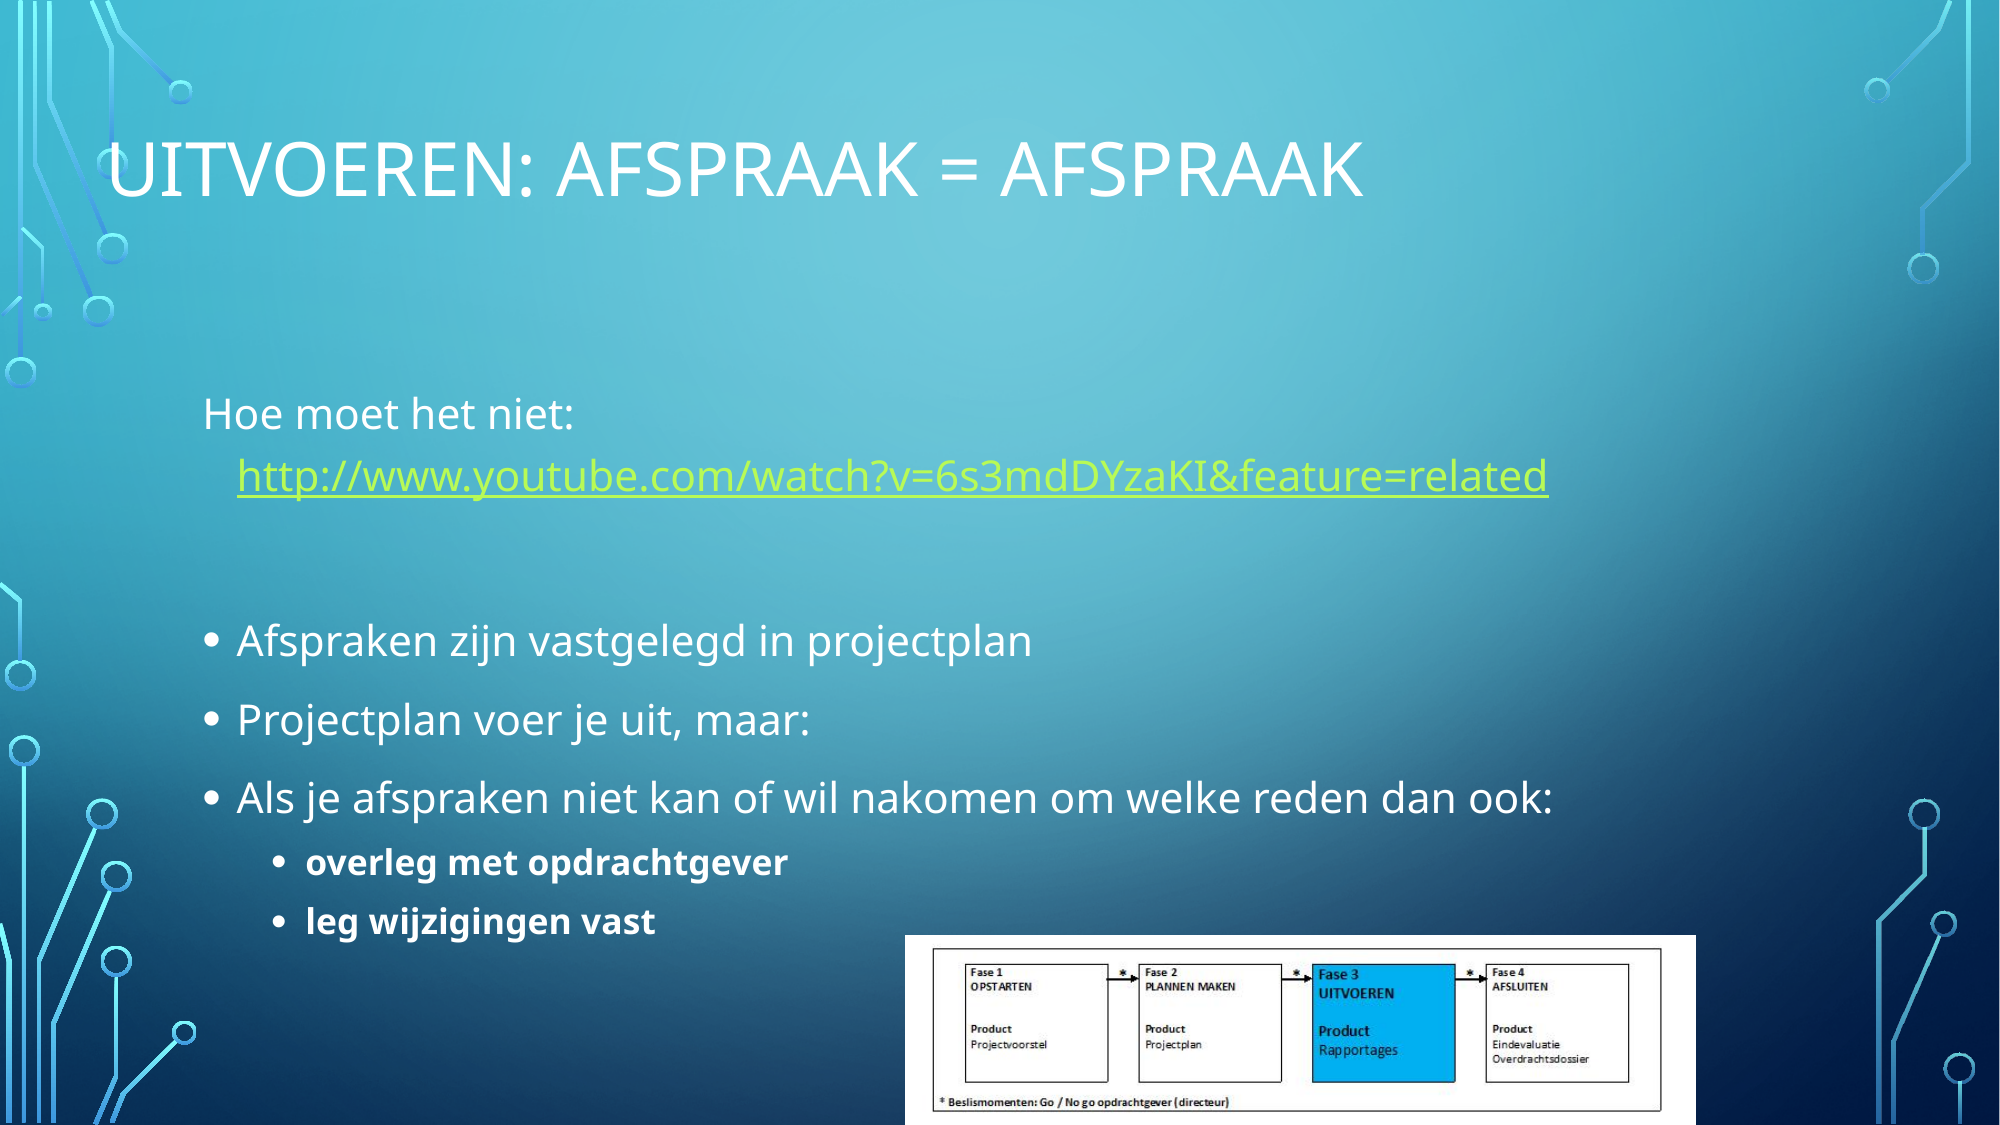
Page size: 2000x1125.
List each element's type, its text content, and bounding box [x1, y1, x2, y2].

picture [905, 934, 1696, 1125]
title Uitvoeren: afspraak = afspraak [90, 78, 1427, 266]
list Hoe moet het niet: http://www.youtube.com/watch?v=6s3mdDYzaKI&feature=related Afspraken zijn vastgelegd in projectplan Projectplan voer je uit, maar: Als je afspraken niet kan of wil nakomen om welke reden dan ook: overleg met opdrachtgever leg wijzigingen vast [187, 369, 1812, 950]
